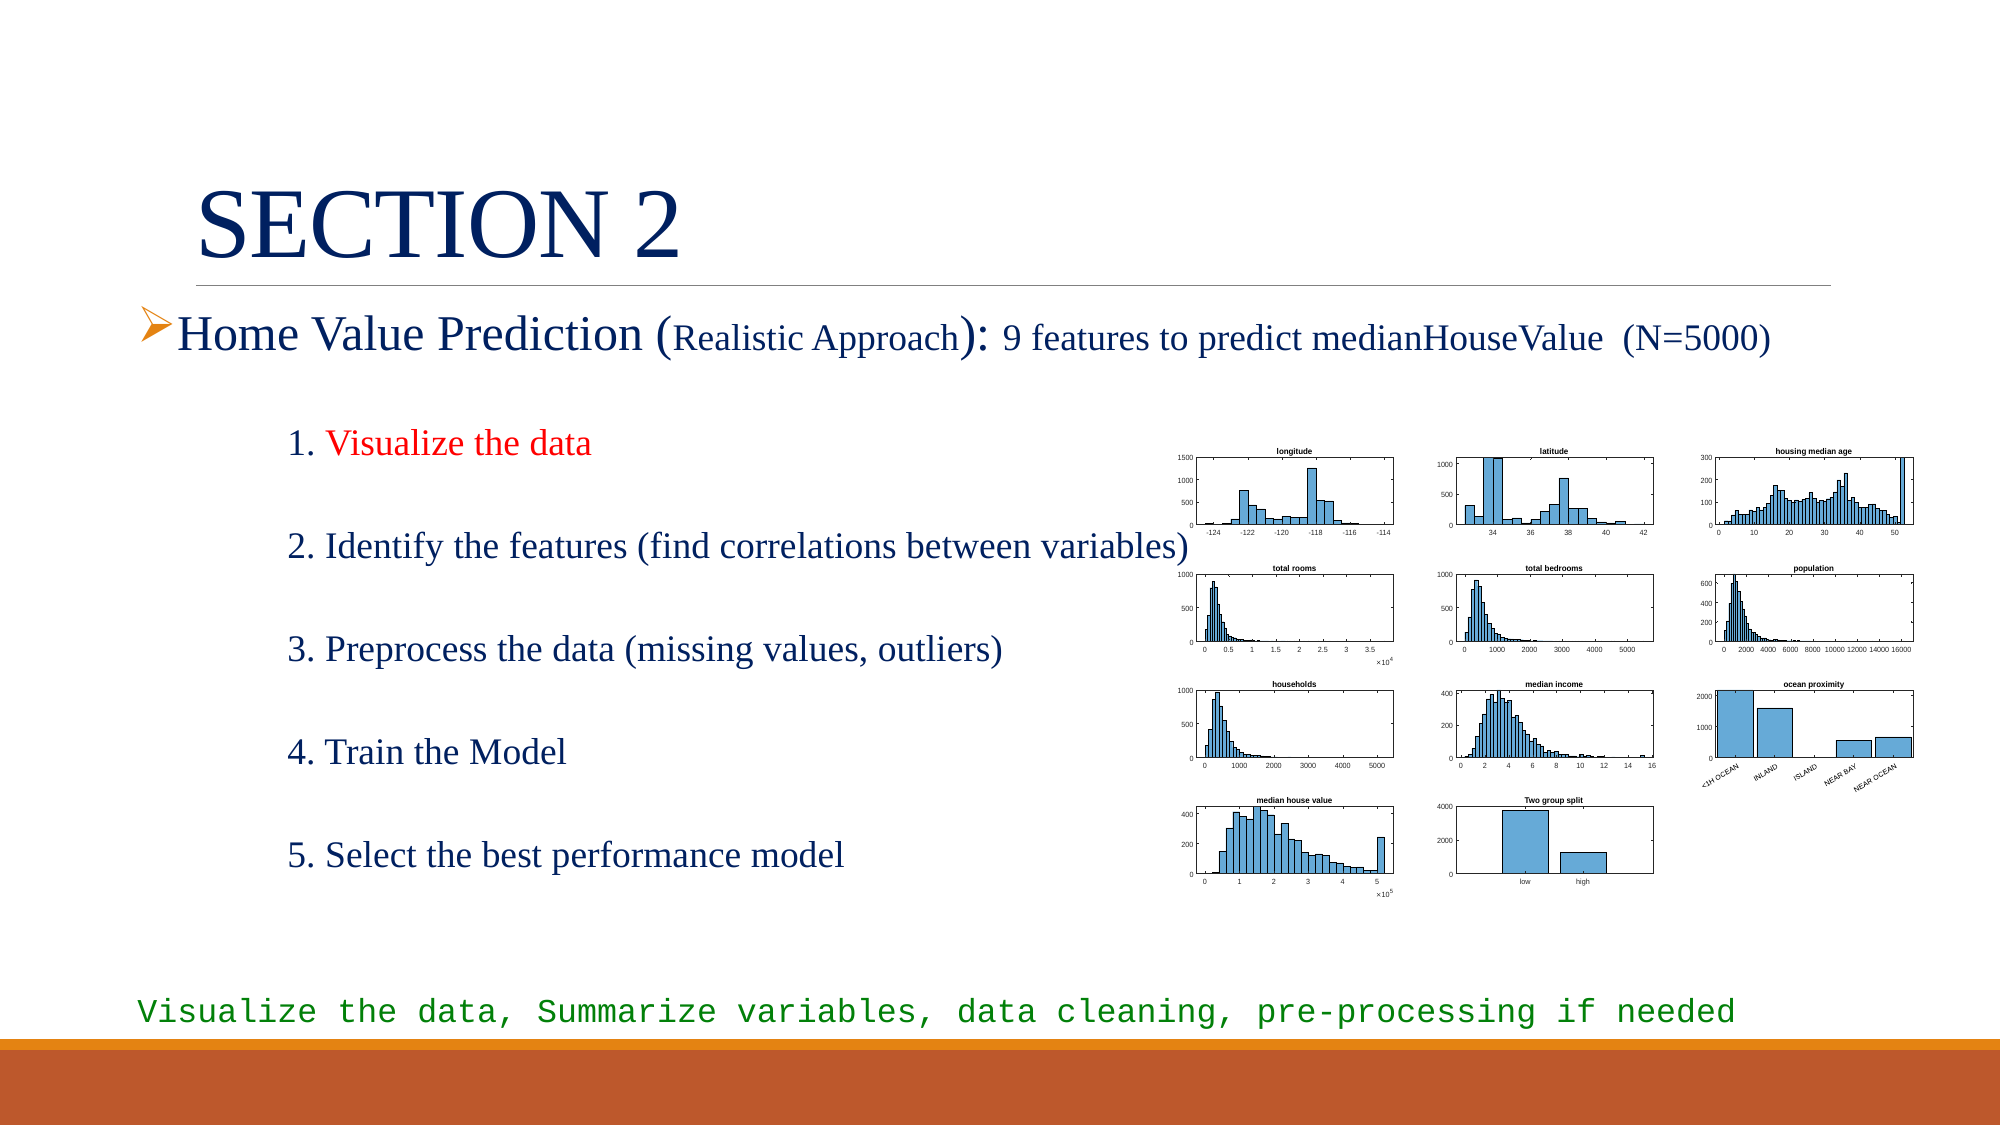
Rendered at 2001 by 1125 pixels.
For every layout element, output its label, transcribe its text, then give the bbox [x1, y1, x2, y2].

title SECTION 2 [180, 47, 1830, 285]
picture [1075, 415, 2000, 948]
list Home Value Prediction (Realistic Approach): 9 features to predict medianHouseValue (N=5000) 1. Visualize the data 2. Identify the features (find correlations between variables) 3. Preprocess the data (missing values, outliers) 4. Train the Model 5. Select the best performance model Visualize the data, Summarize variables, data cleaning, pre-processing if needed [137, 299, 1863, 1046]
